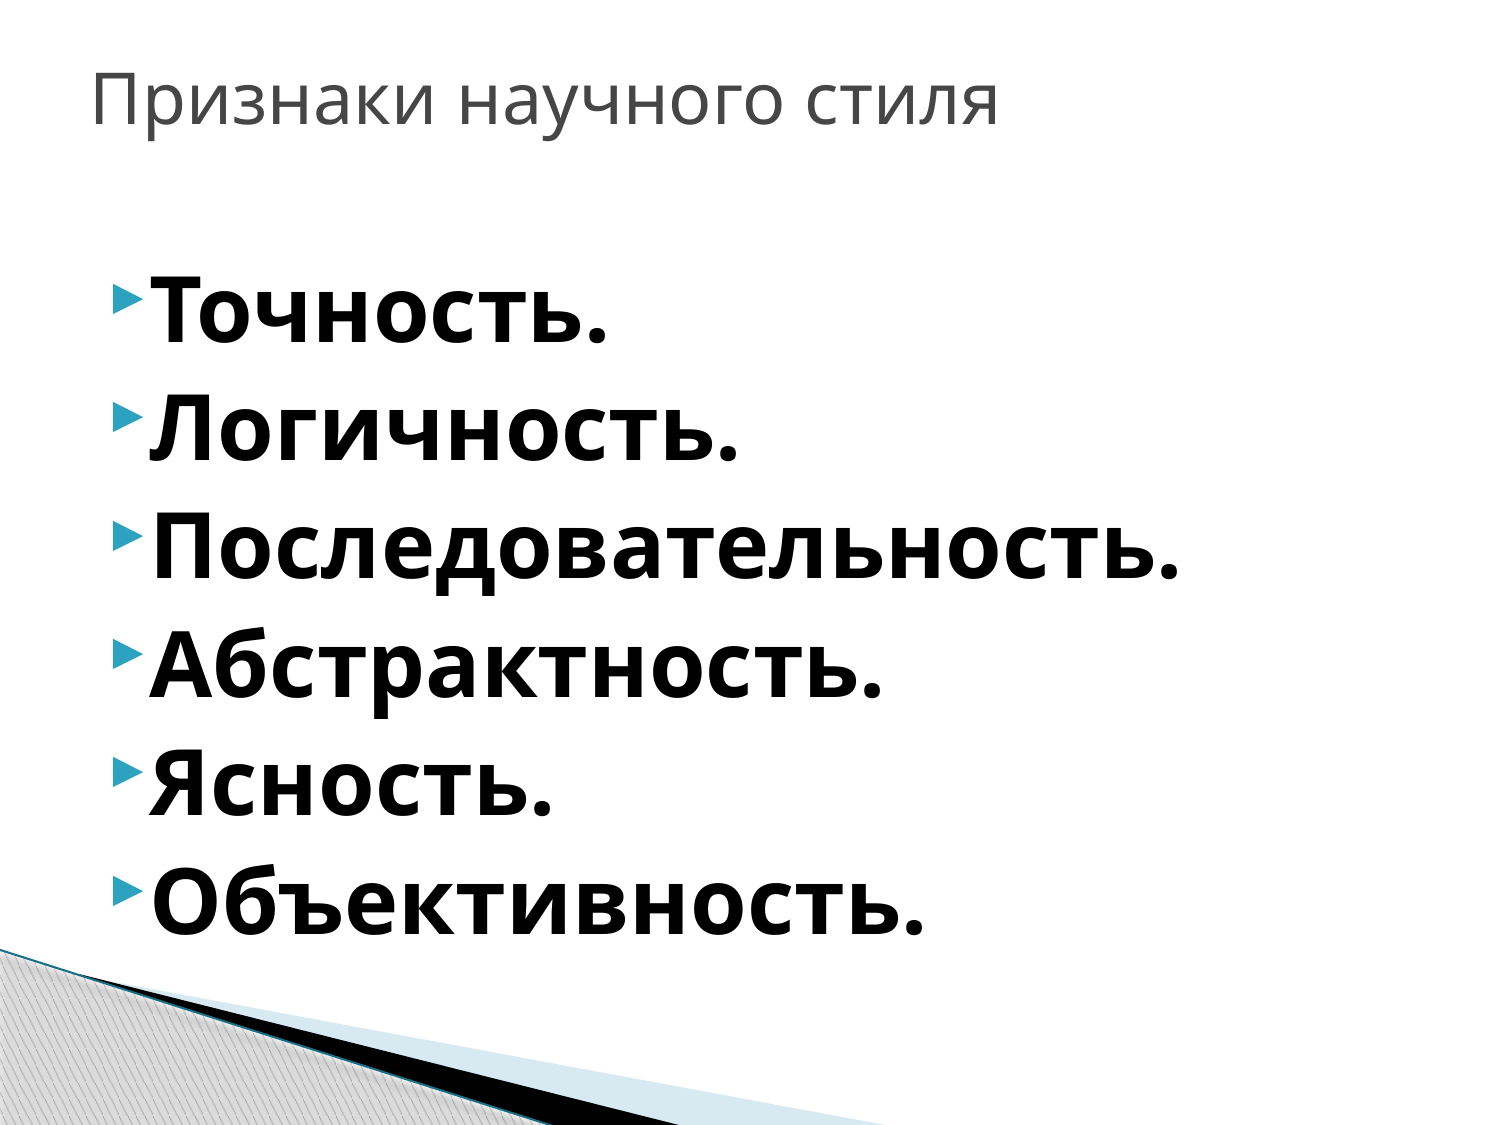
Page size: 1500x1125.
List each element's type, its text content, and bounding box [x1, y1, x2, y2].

list Точность. Логичность. Последовательность. Абстрактность. Ясность. Объективность. [75, 243, 1425, 986]
title Признаки научного стиля [75, 45, 1425, 233]
